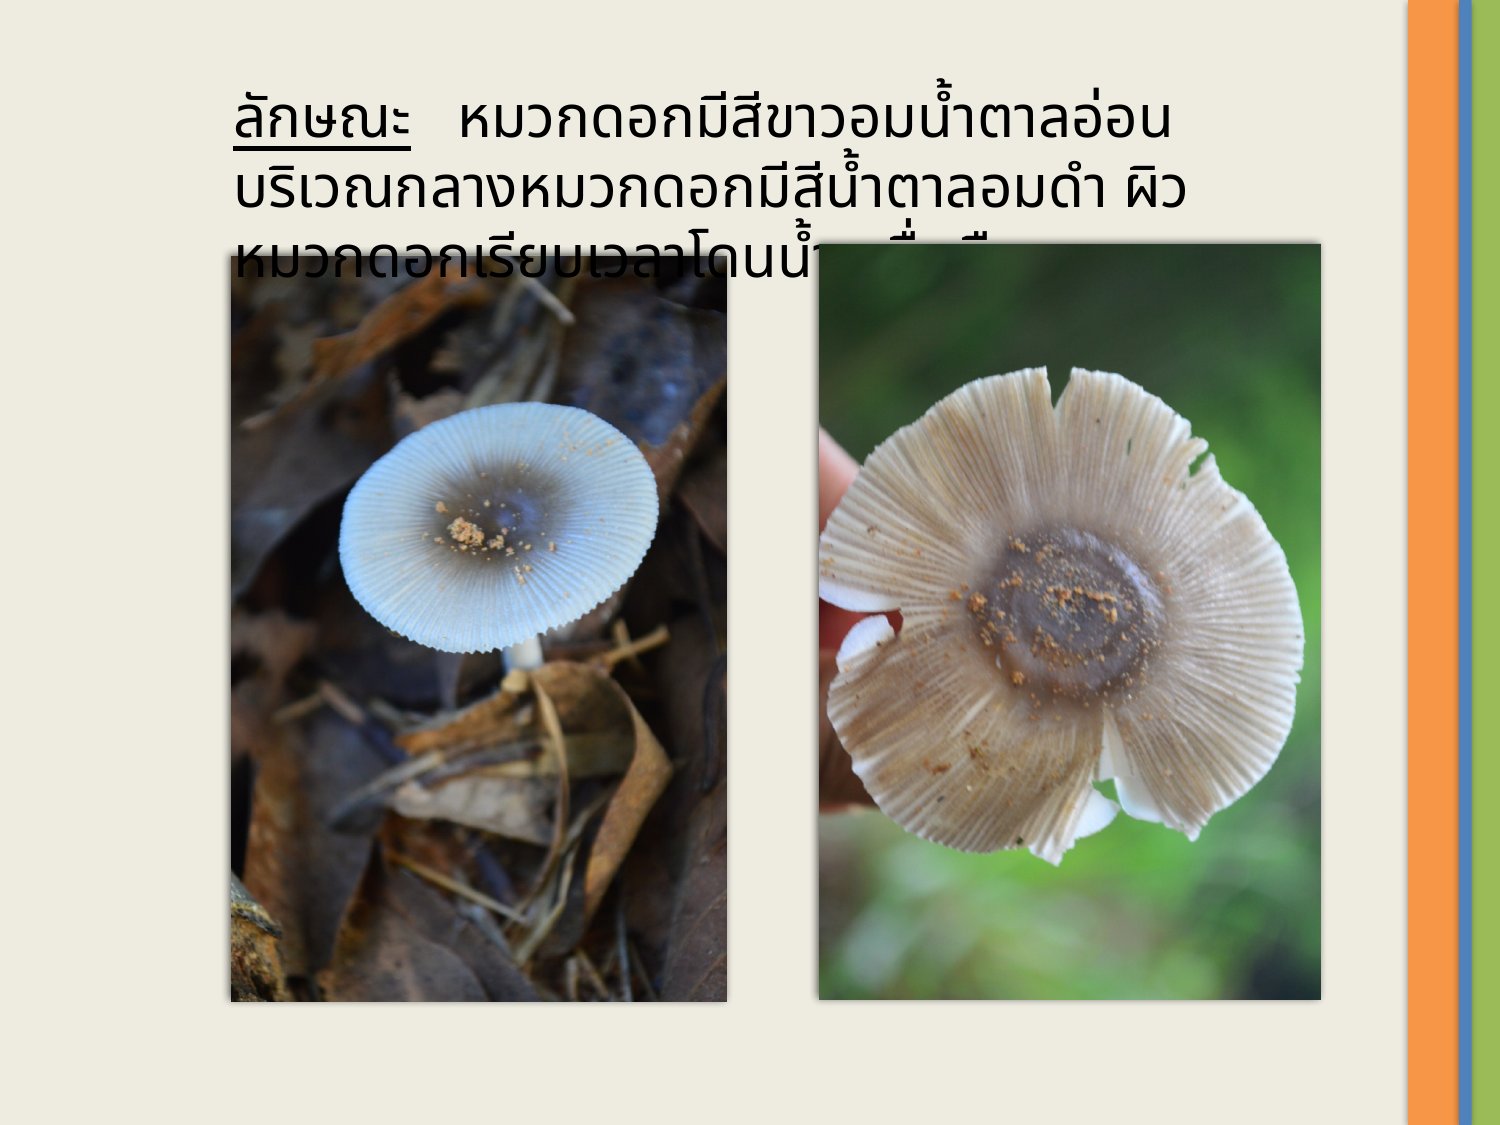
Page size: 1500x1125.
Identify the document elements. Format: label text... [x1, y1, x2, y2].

text_box ลักษณะ หมวกดอกมีสีขาวอมน้ำตาลอ่อนบริเวณกลางหมวกดอกมีสีน้ำตาลอมดำ ผิวหมวกดอกเรียบเวลาโดนน้ำจะลื่นมือ [218, 71, 1317, 297]
picture [104, 244, 1448, 1002]
